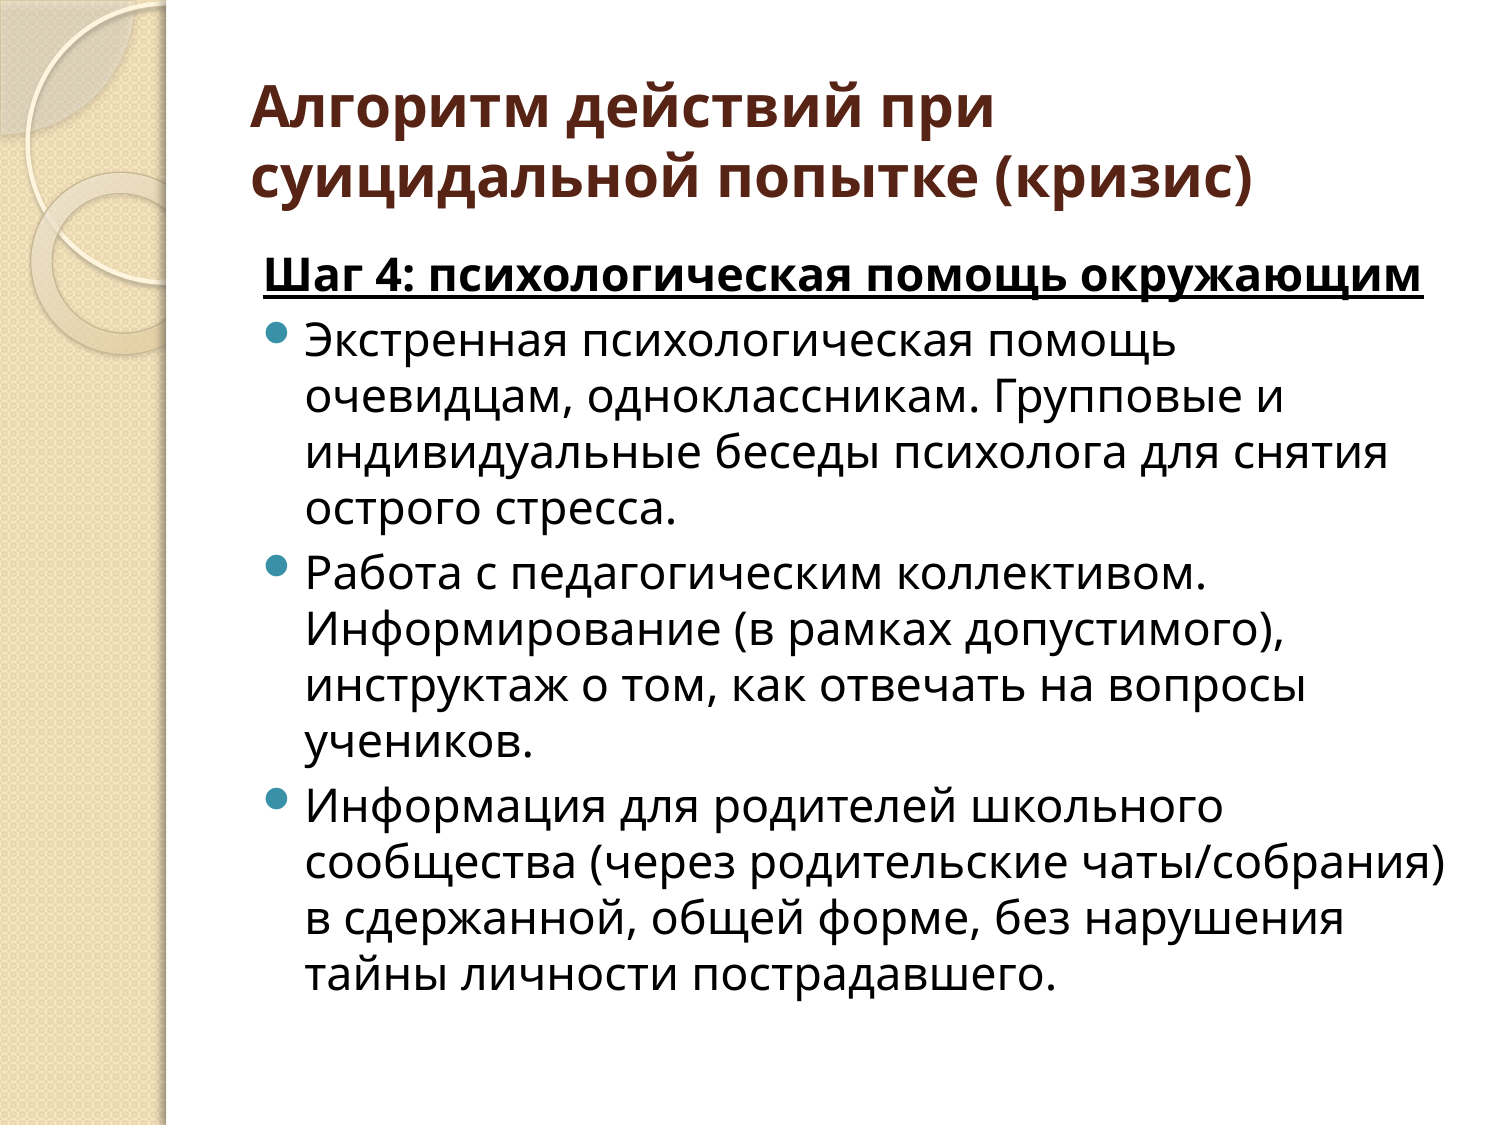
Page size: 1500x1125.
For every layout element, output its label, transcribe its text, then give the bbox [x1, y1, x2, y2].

title Алгоритм действий при суицидальной попытке (кризис) [235, 45, 1466, 233]
list Шаг 4: психологическая помощь окружающим Экстренная психологическая помощь очевидцам, одноклассникам. Групповые и индивидуальные беседы психолога для снятия острого стресса. Работа с педагогическим коллективом. Информирование (в рамках допустимого), инструктаж о том, как отвечать на вопросы учеников. Информация для родителей школьного сообщества (через родительские чаты/собрания) в сдержанной, общей форме, без нарушения тайны личности пострадавшего. [235, 237, 1466, 1025]
